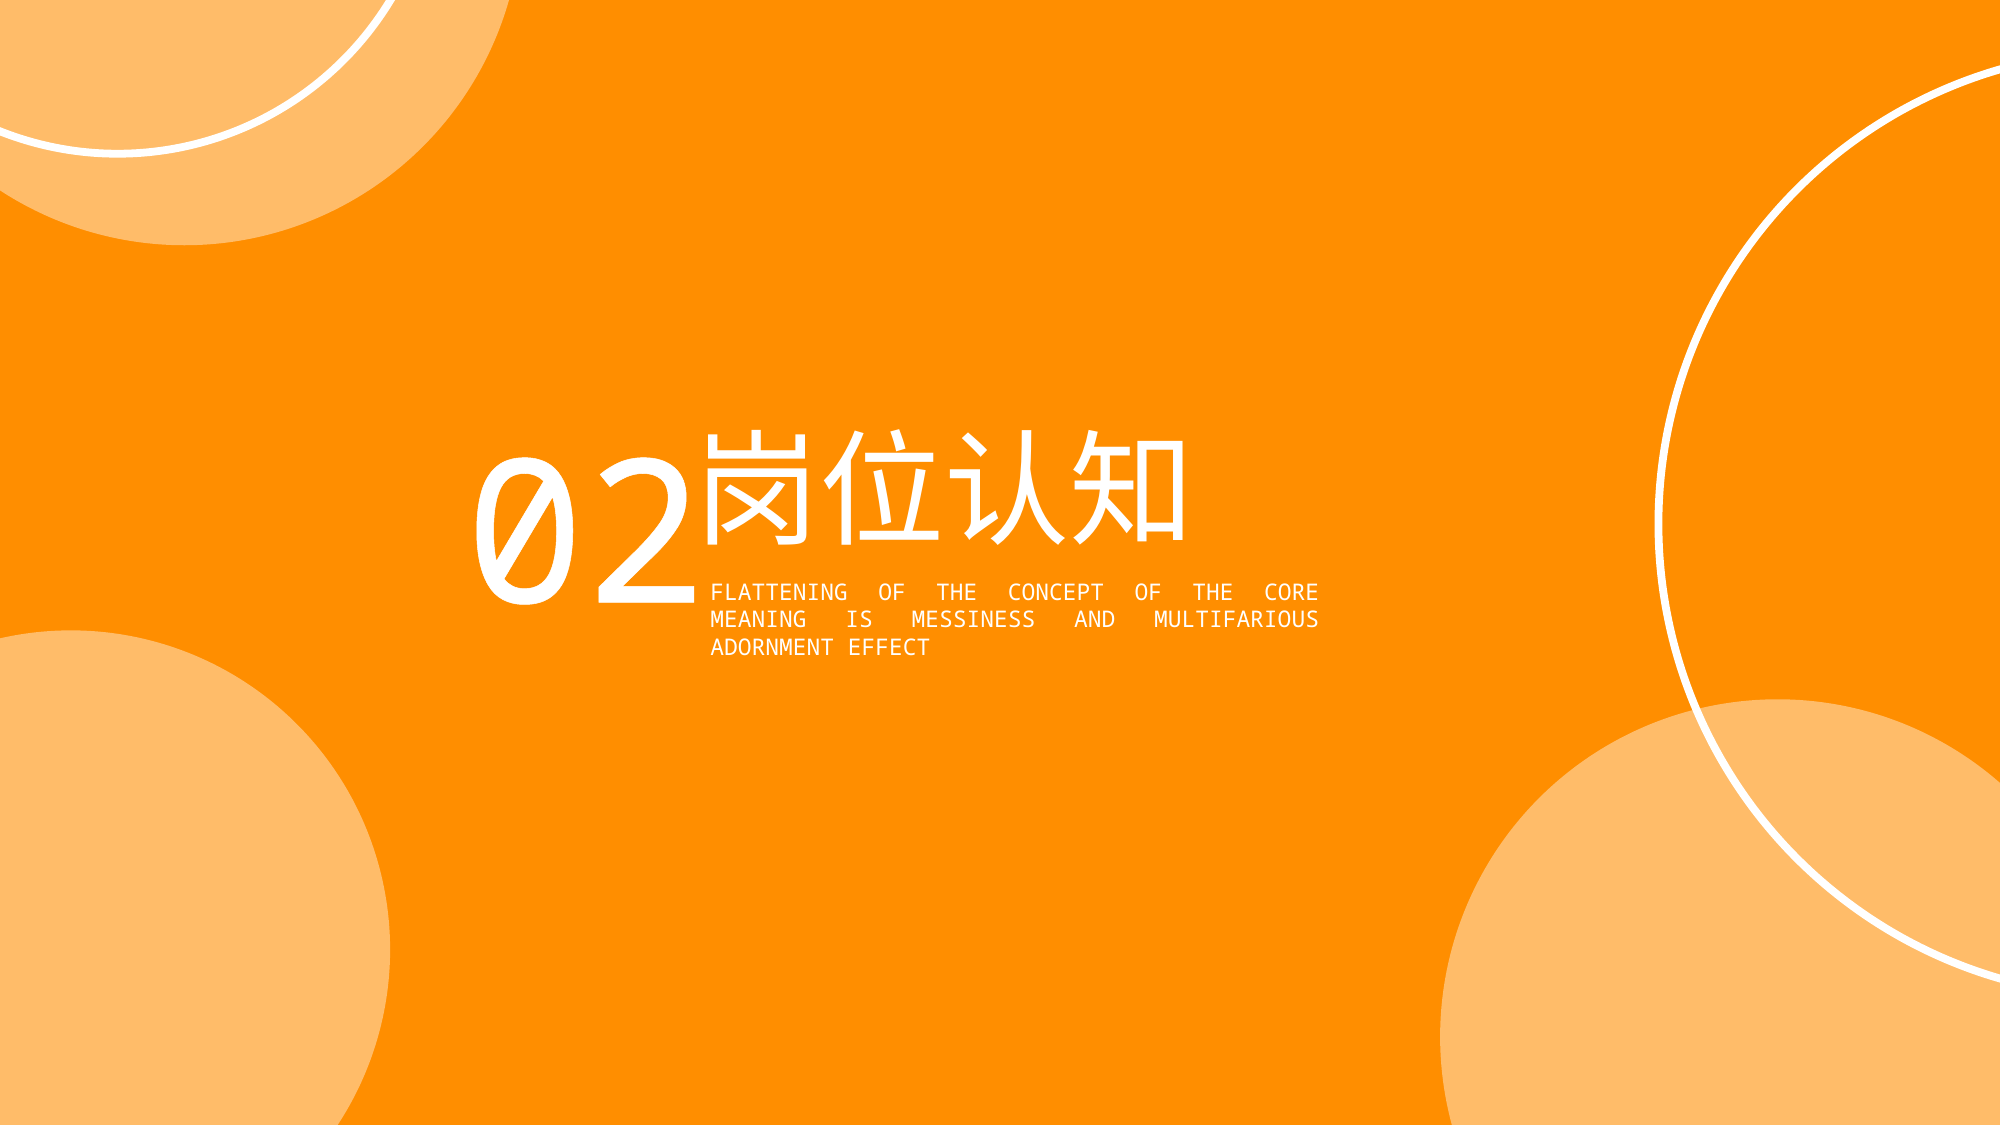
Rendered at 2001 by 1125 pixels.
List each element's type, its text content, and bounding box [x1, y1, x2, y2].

text_box [1657, 68, 2000, 780]
text_box [0, 0, 511, 247]
text_box FLATTENING OF THE CONCEPT OF THE CORE MEANING IS MESSINESS AND MULTIFARIOUS ADORNMENT EFFECT [695, 570, 1334, 668]
text_box [0, 0, 392, 155]
text_box [1439, 698, 2000, 1125]
text_box [0, 629, 392, 1125]
text_box 02 [392, 395, 778, 650]
text_box 岗位认知 [679, 403, 1496, 569]
